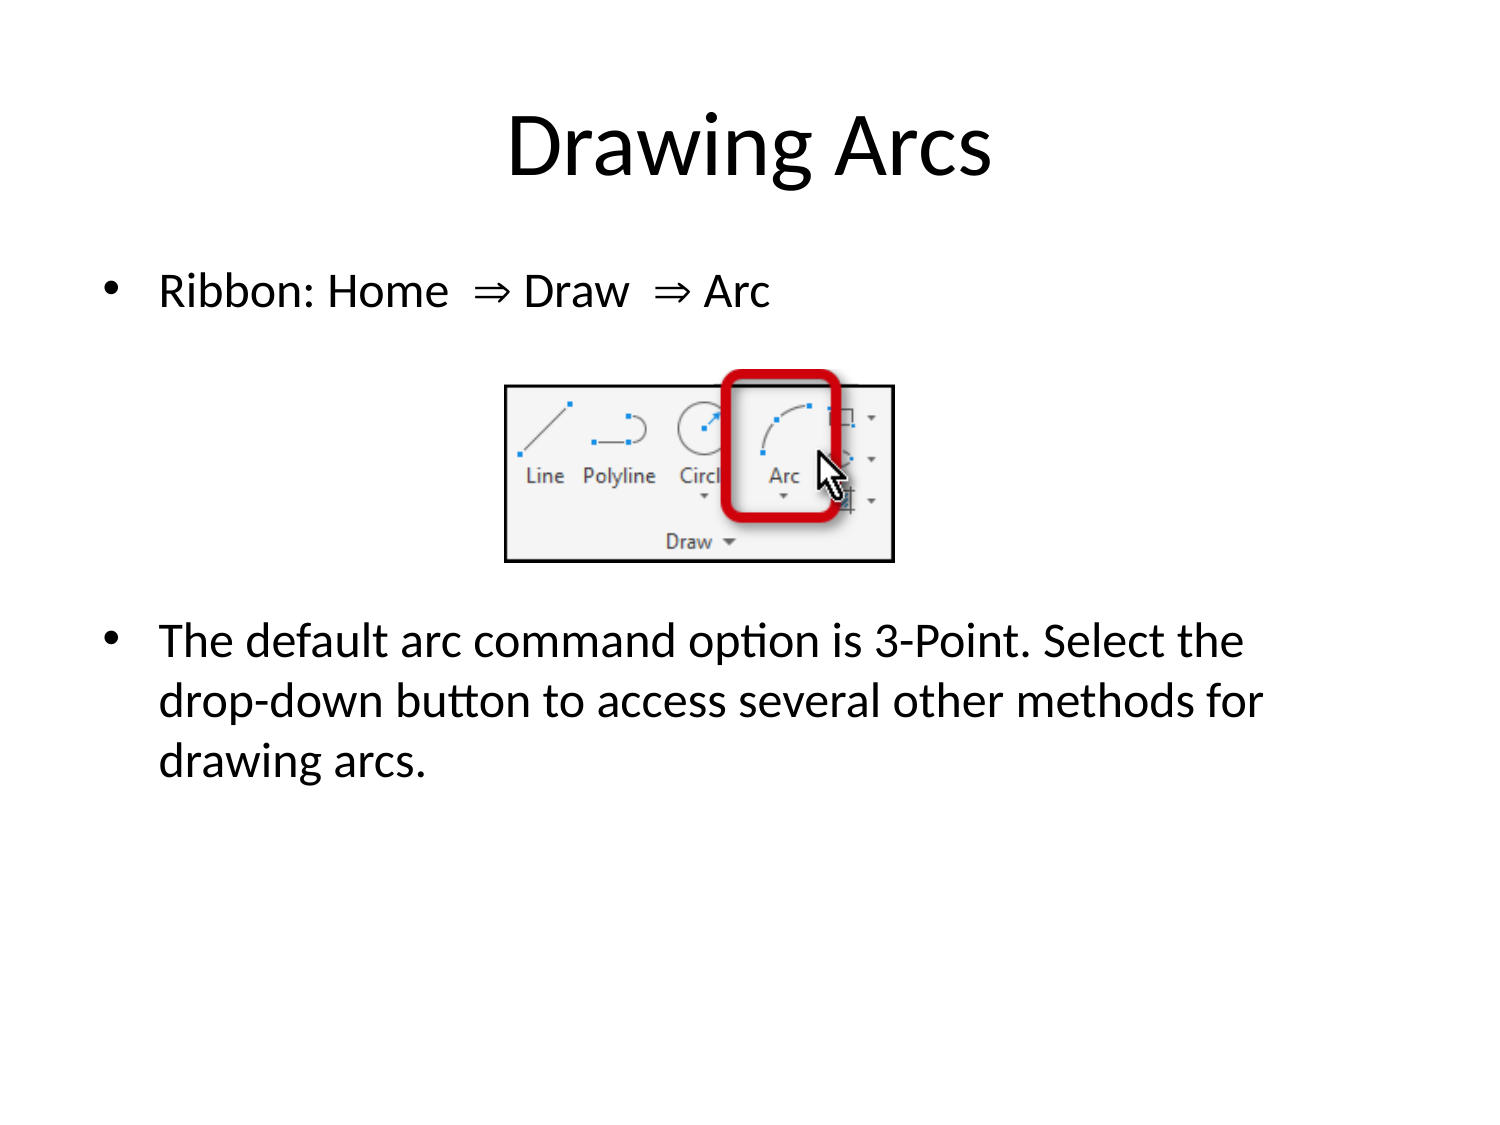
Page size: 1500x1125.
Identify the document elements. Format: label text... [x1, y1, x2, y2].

title Drawing Arcs [75, 45, 1425, 233]
list Ribbon: Home  Draw  Arc The default arc command option is 3-Point. Select the drop-down button to access several other methods for drawing arcs. [87, 249, 1313, 950]
picture [504, 369, 896, 563]
